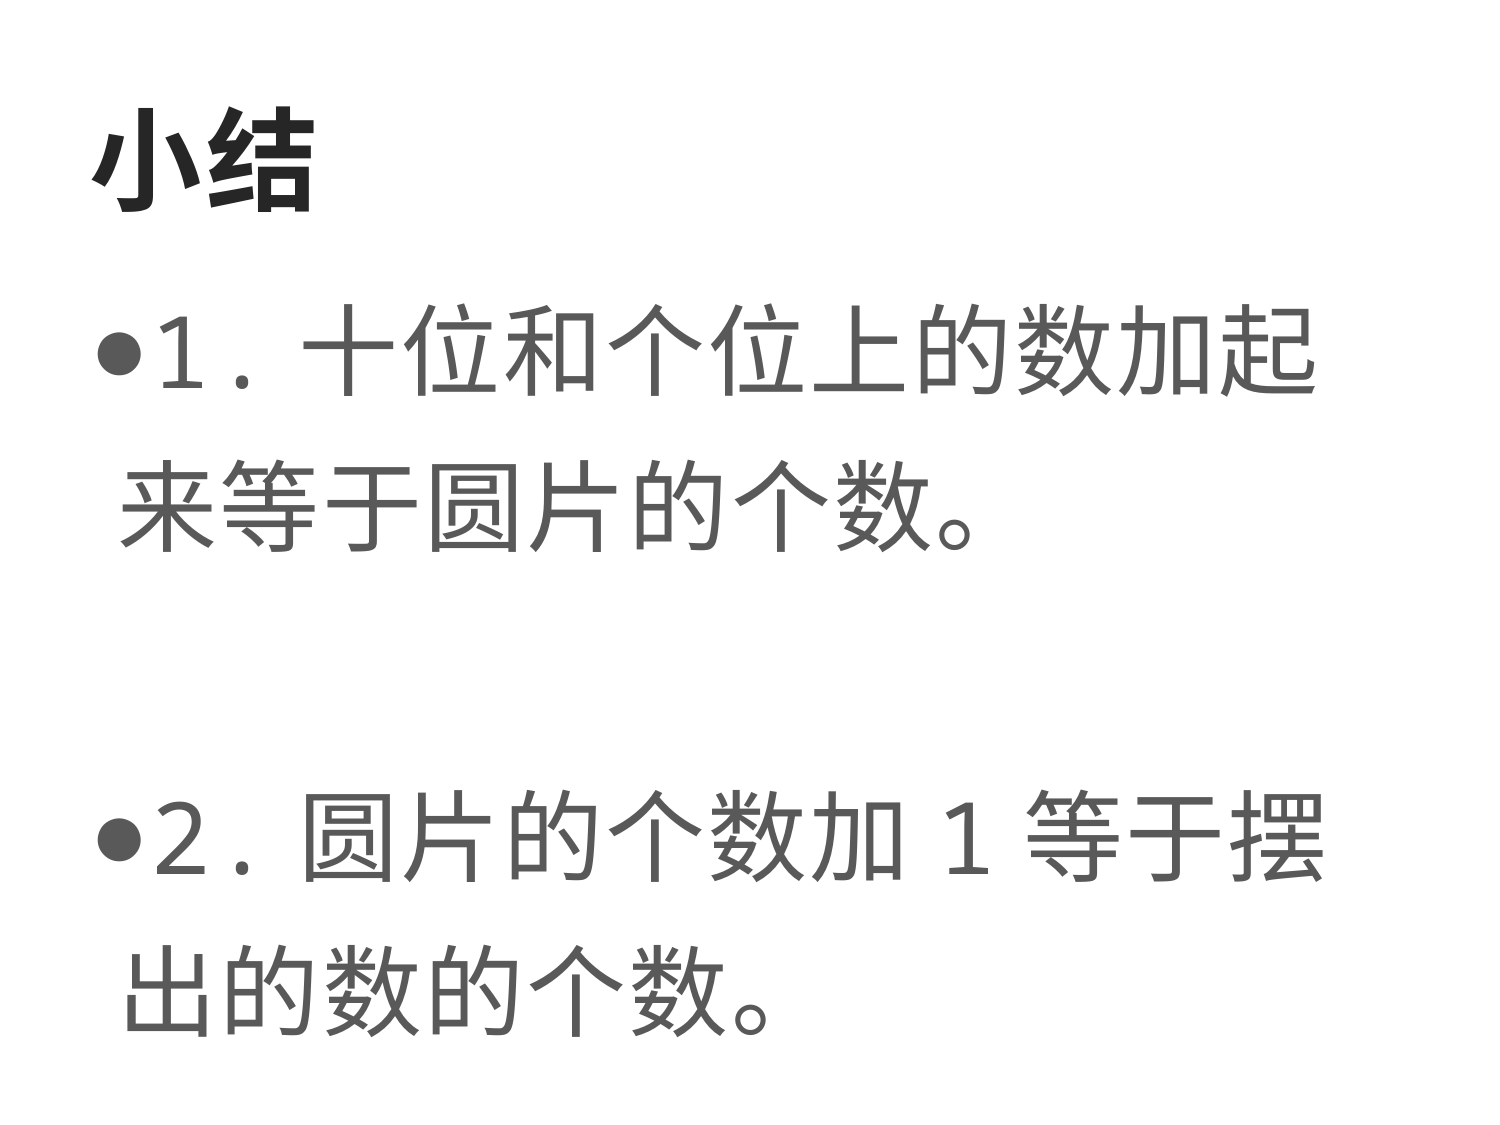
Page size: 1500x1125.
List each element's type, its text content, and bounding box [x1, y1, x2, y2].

title 小结 [74, 99, 1425, 216]
list 1.十位和个位上的数加起来等于圆片的个数。 2.圆片的个数加1等于摆出的数的个数。 [74, 244, 1425, 1026]
